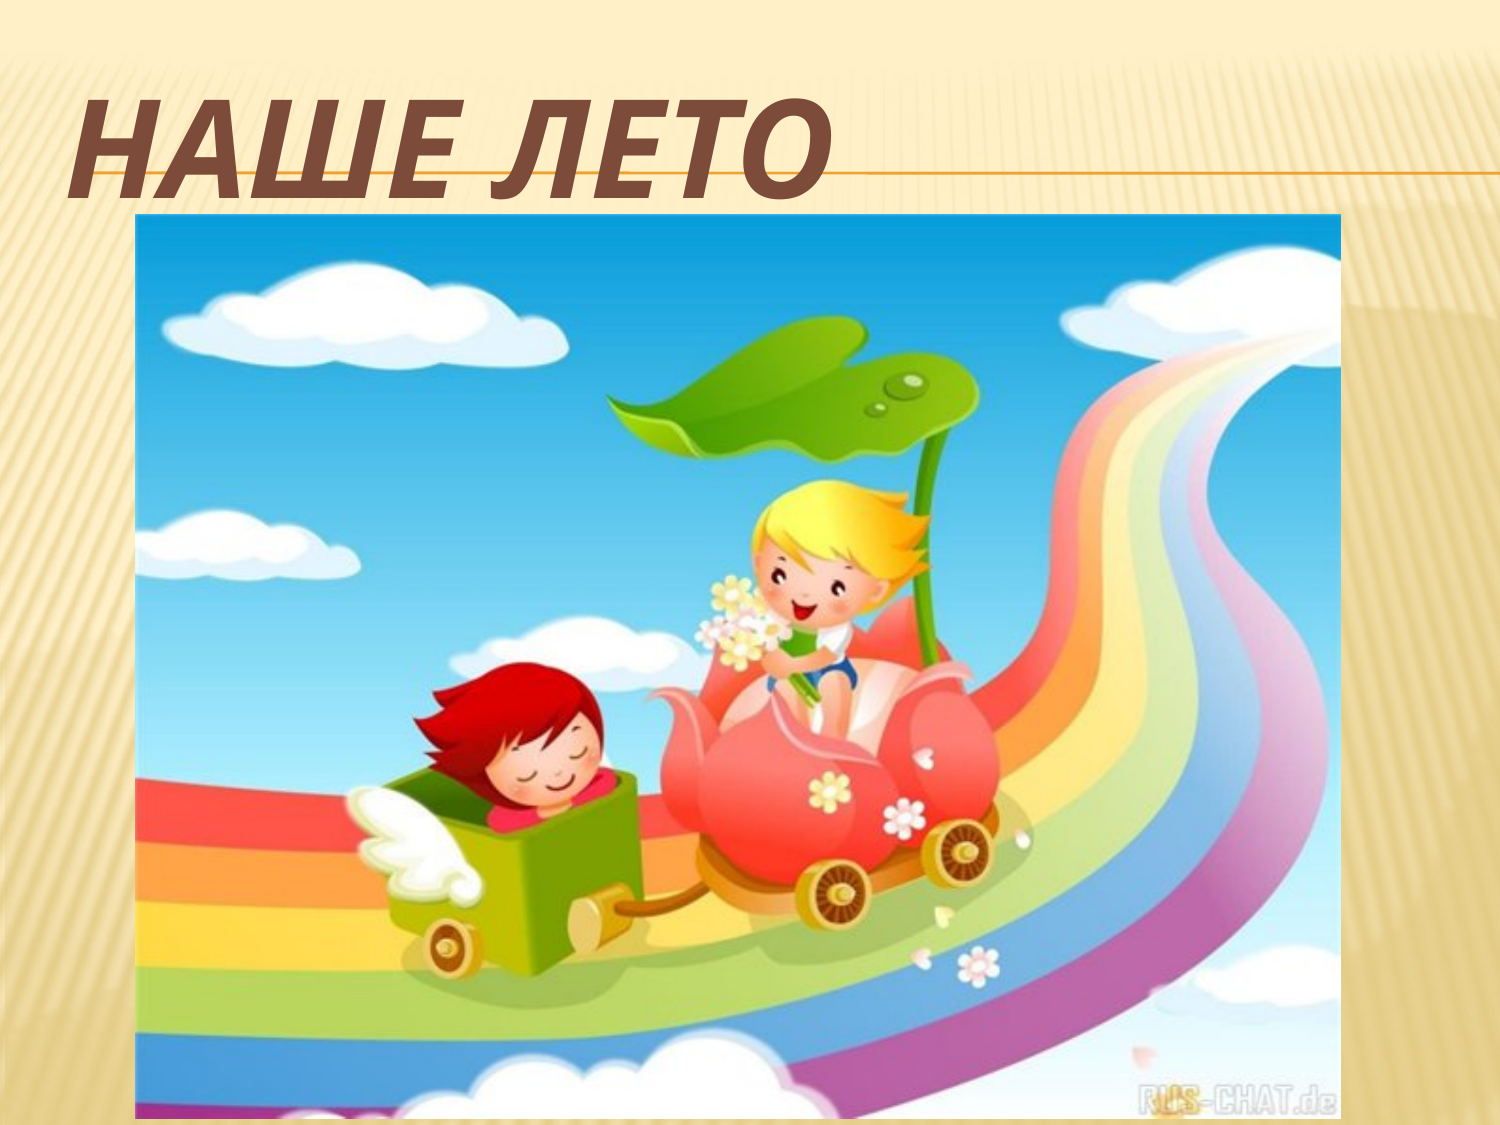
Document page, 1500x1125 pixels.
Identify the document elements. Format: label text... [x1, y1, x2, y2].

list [135, 214, 1341, 1119]
title Наше лето [50, 75, 1475, 213]
